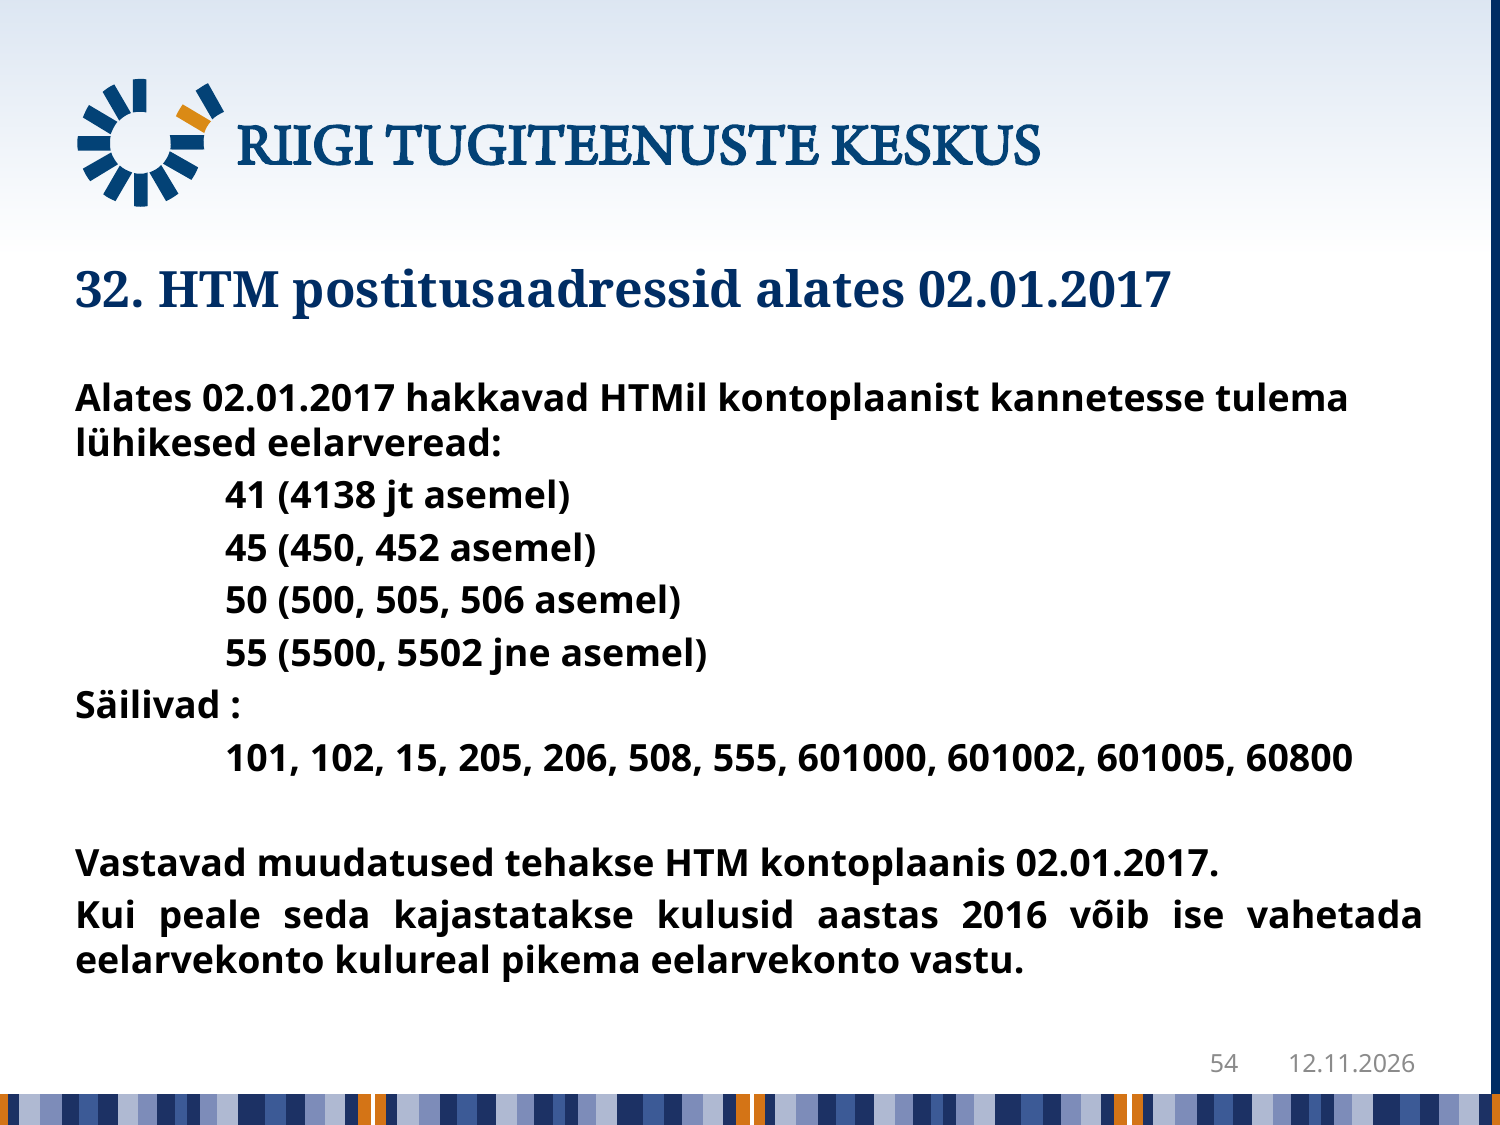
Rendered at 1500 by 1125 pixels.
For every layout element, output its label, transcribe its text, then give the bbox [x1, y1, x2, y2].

title 32. HTM postitusaadressid alates 02.01.2017 [75, 257, 1425, 339]
list Alates 02.01.2017 hakkavad HTMil kontoplaanist kannetesse tulema lühikesed eelarveread: 41 (4138 jt asemel) 45 (450, 452 asemel) 50 (500, 505, 506 asemel) 55 (5500, 5502 jne asemel) Säilivad : 101, 102, 15, 205, 206, 508, 555, 601000, 601002, 601005, 60800 Vastavad muudatused tehakse HTM kontoplaanis 02.01.2017. Kui peale seda kajastatakse kulusid aastas 2016 võib ise vahetada eelarvekonto kulureal pikema eelarvekonto vastu. [75, 373, 1425, 1012]
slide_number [1269, 1035, 1431, 1095]
slide_number 54 [1139, 1035, 1254, 1095]
